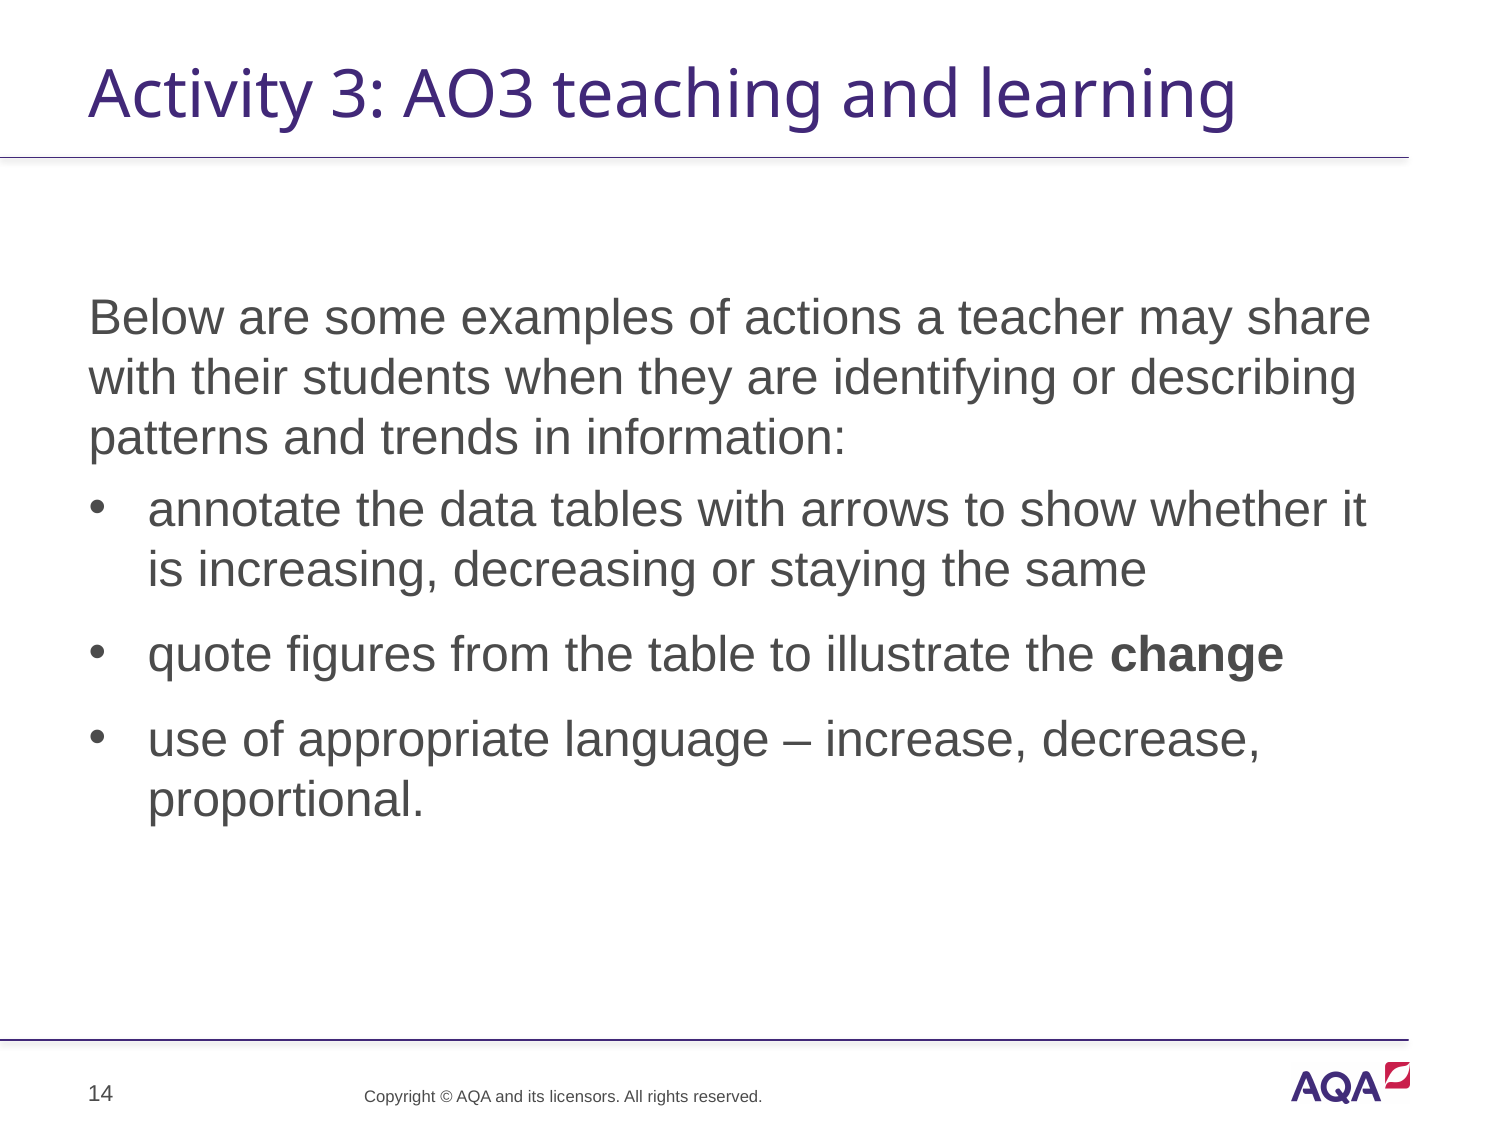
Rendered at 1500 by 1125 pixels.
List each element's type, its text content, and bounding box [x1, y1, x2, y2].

list Below are some examples of actions a teacher may share with their students when they are identifying or describing patterns and trends in information: annotate the data tables with arrows to show whether it is increasing, decreasing or staying the same quote figures from the table to illustrate the change use of appropriate language – increase, decrease, proportional. [88, 284, 1409, 1007]
title Activity 3: AO3 teaching and learning [88, 72, 1409, 144]
footer Copyright © AQA and its licensors. All rights reserved. [324, 1084, 764, 1124]
slide_number 14 [72, 1062, 188, 1123]
picture [1291, 1062, 1410, 1104]
